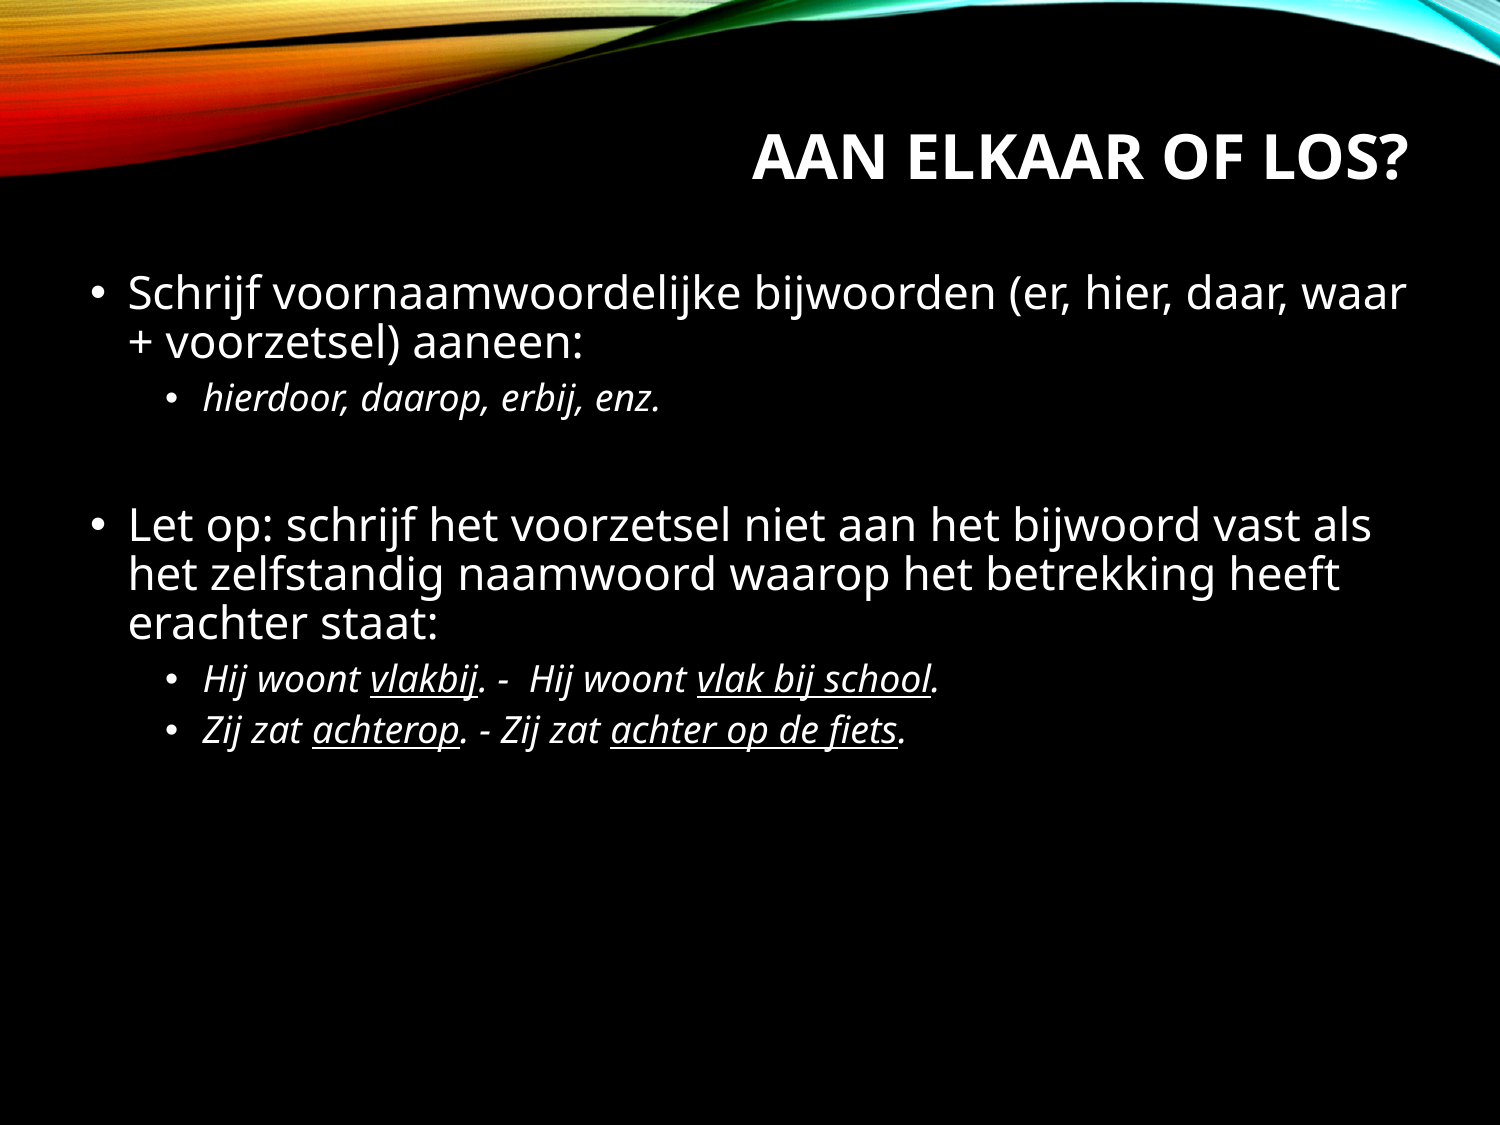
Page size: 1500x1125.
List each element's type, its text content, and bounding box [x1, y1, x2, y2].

picture [0, 0, 1500, 178]
title Aan elkaar of los? [75, 65, 1425, 254]
list Schrijf voornaamwoordelijke bijwoorden (er, hier, daar, waar + voorzetsel) aaneen: hierdoor, daarop, erbij, enz. Let op: schrijf het voorzetsel niet aan het bijwoord vast als het zelfstandig naamwoord waarop het betrekking heeft erachter staat: Hij woont vlakbij. - Hij woont vlak bij school. Zij zat achterop. - Zij zat achter op de fiets. [75, 262, 1425, 1083]
